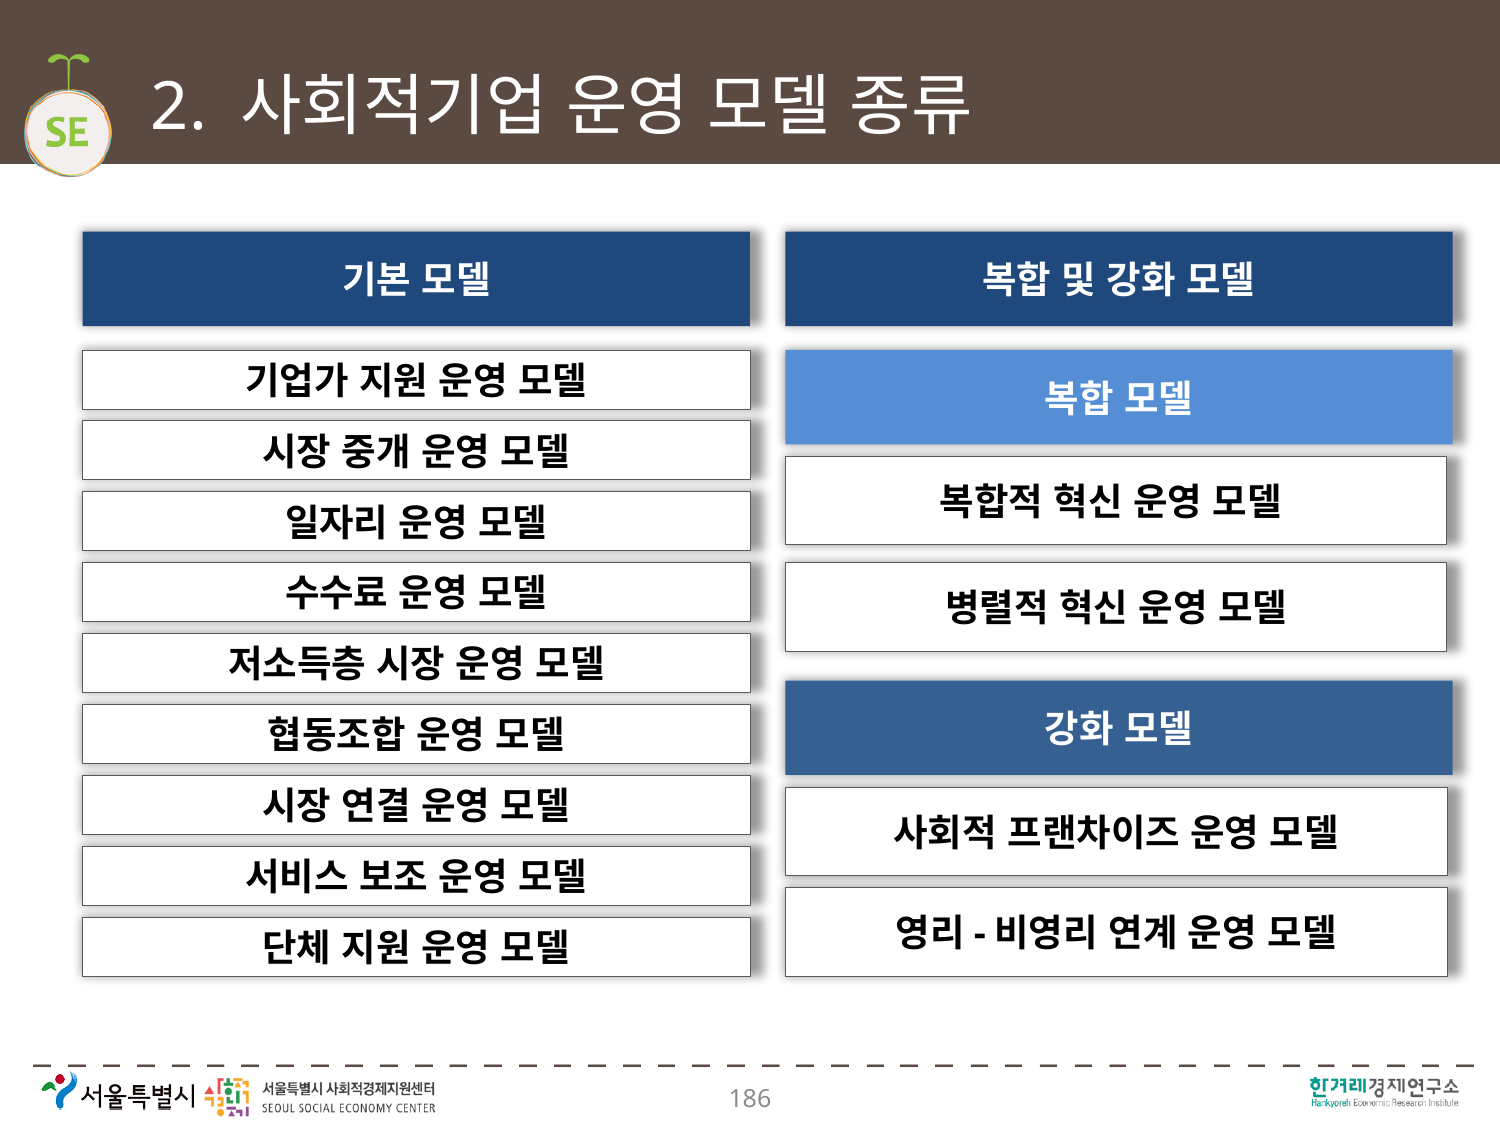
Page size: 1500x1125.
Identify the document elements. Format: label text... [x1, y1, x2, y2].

picture [0, 0, 1500, 1125]
text_box 병렬적 혁신 운영 모델 [783, 560, 1449, 653]
title 2. 사회적기업 운영 모델 종류 [135, 45, 1463, 161]
text_box 강화 모델 [783, 678, 1455, 777]
text_box 일자리 운영 모델 [81, 489, 752, 553]
text_box 영리-비영리 연계 운영 모델 [783, 885, 1449, 978]
text_box 복합 모델 [783, 348, 1455, 446]
text_box 수수료 운영 모델 [81, 560, 752, 624]
text_box 복합적 혁신 운영 모델 [783, 454, 1449, 547]
text_box 시장 중개 운영 모델 [81, 419, 752, 482]
text_box 협동조합 운영 모델 [81, 702, 752, 765]
text_box 시장 연결 운영 모델 [81, 773, 752, 836]
text_box 단체 지원 운영 모델 [81, 915, 752, 978]
slide_number 186 [696, 1069, 804, 1125]
text_box 기본 모델 [81, 230, 752, 328]
text_box 사회적 프랜차이즈 운영 모델 [783, 785, 1449, 877]
text_box 서비스 보조 운영 모델 [81, 844, 752, 907]
text_box 복합 및 강화 모델 [783, 230, 1455, 328]
text_box 기업가 지원 운영 모델 [81, 348, 752, 411]
text_box 저소득층 시장 운영 모델 [81, 631, 752, 694]
